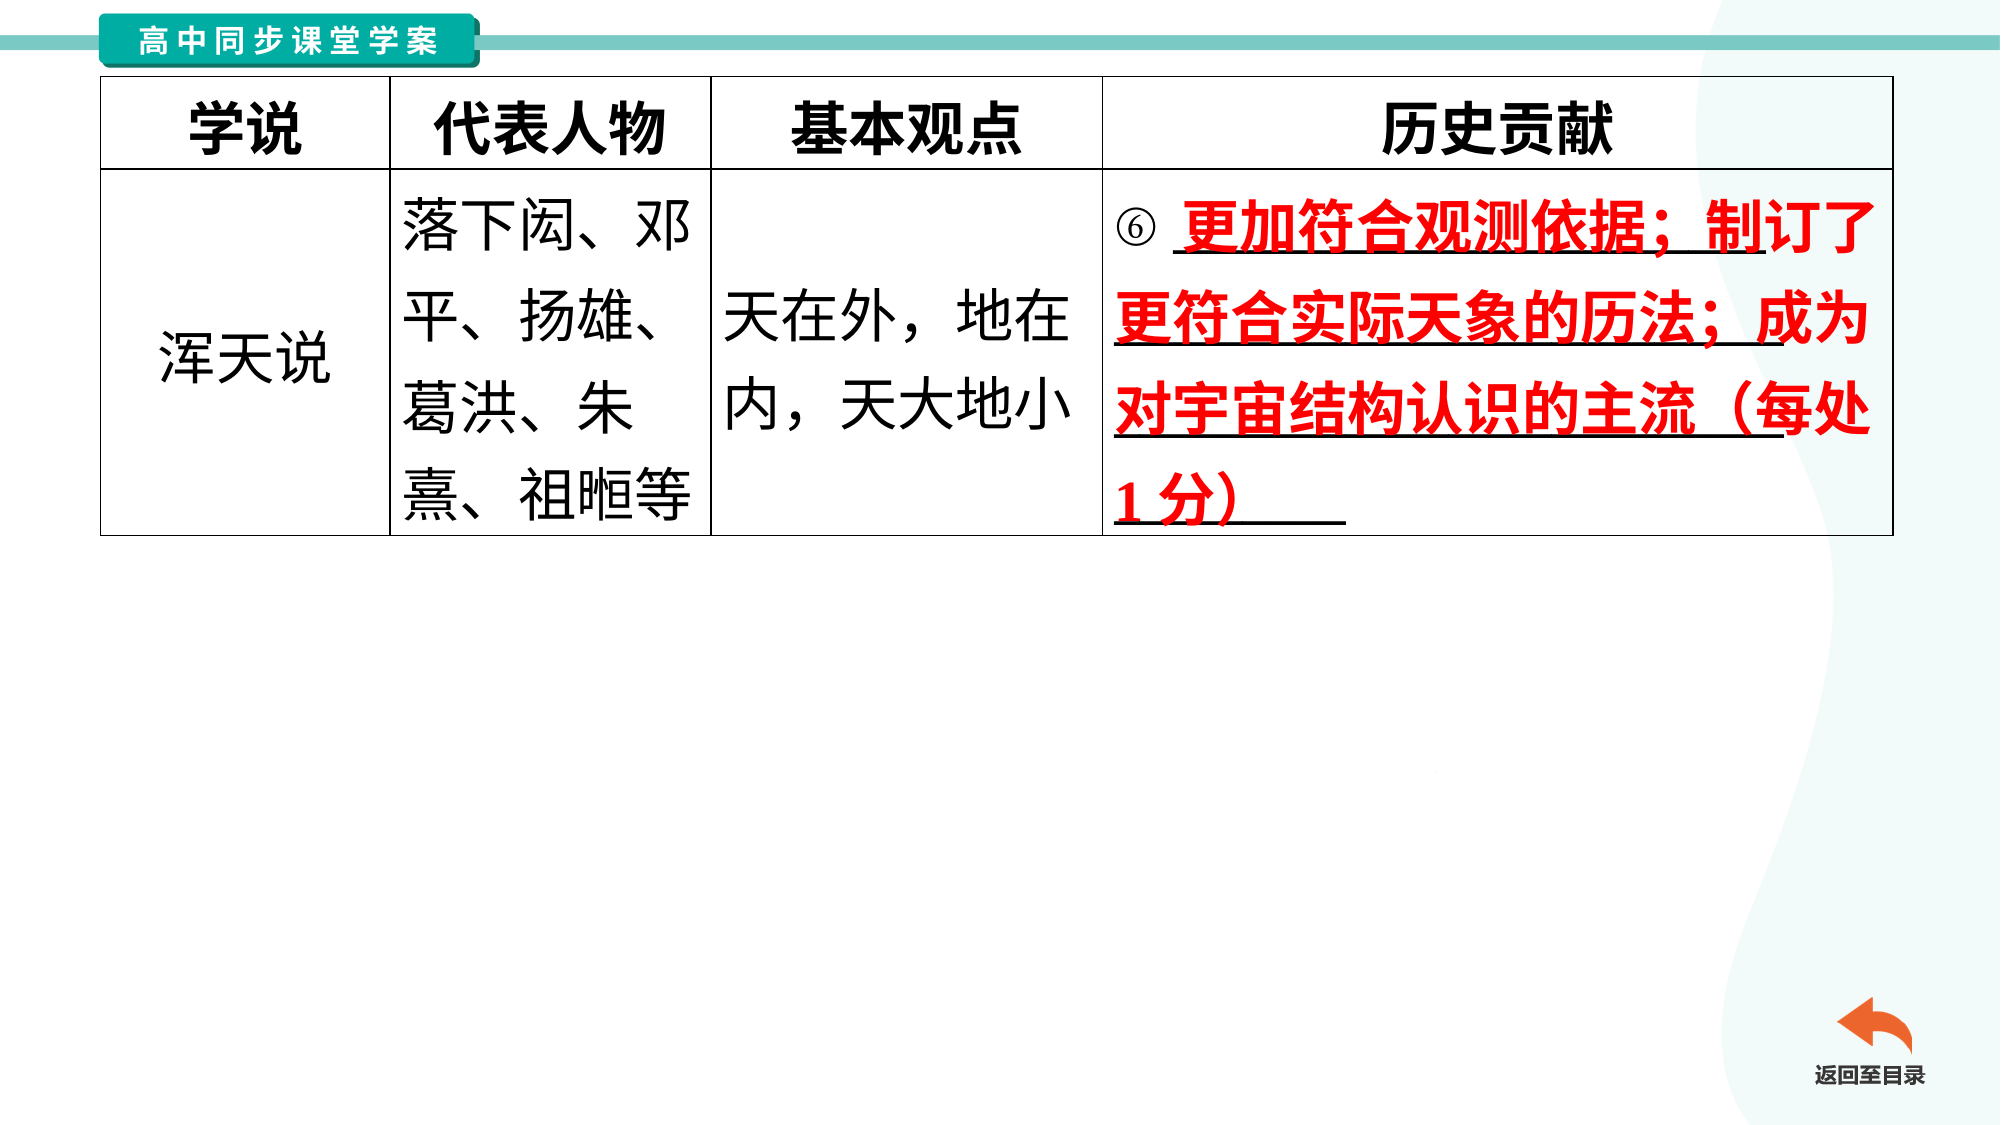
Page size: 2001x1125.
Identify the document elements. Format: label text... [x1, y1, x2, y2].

table_cell 天在外，地在 内，天大地小 [712, 170, 1102, 535]
table_header 代表人物 [391, 77, 710, 168]
table_cell 浑天说 [101, 170, 389, 535]
table_header 历史贡献 [1103, 77, 1892, 168]
table_header 学说 [101, 77, 389, 168]
picture [0, 0, 2000, 1125]
table_cell 落下闳、邓 平、扬雄、 葛洪、朱 熹、祖暅等 [391, 170, 710, 535]
table_cell ⑥ _______________________ __________________________ __________________________ _________ [1103, 170, 1892, 535]
table_header 基本观点 [712, 77, 1102, 168]
text_box 更加符合观测依据；制订了更符合实际天象的历法；成为对宇宙结构认识的主流（每处1分） [1114, 169, 1884, 525]
